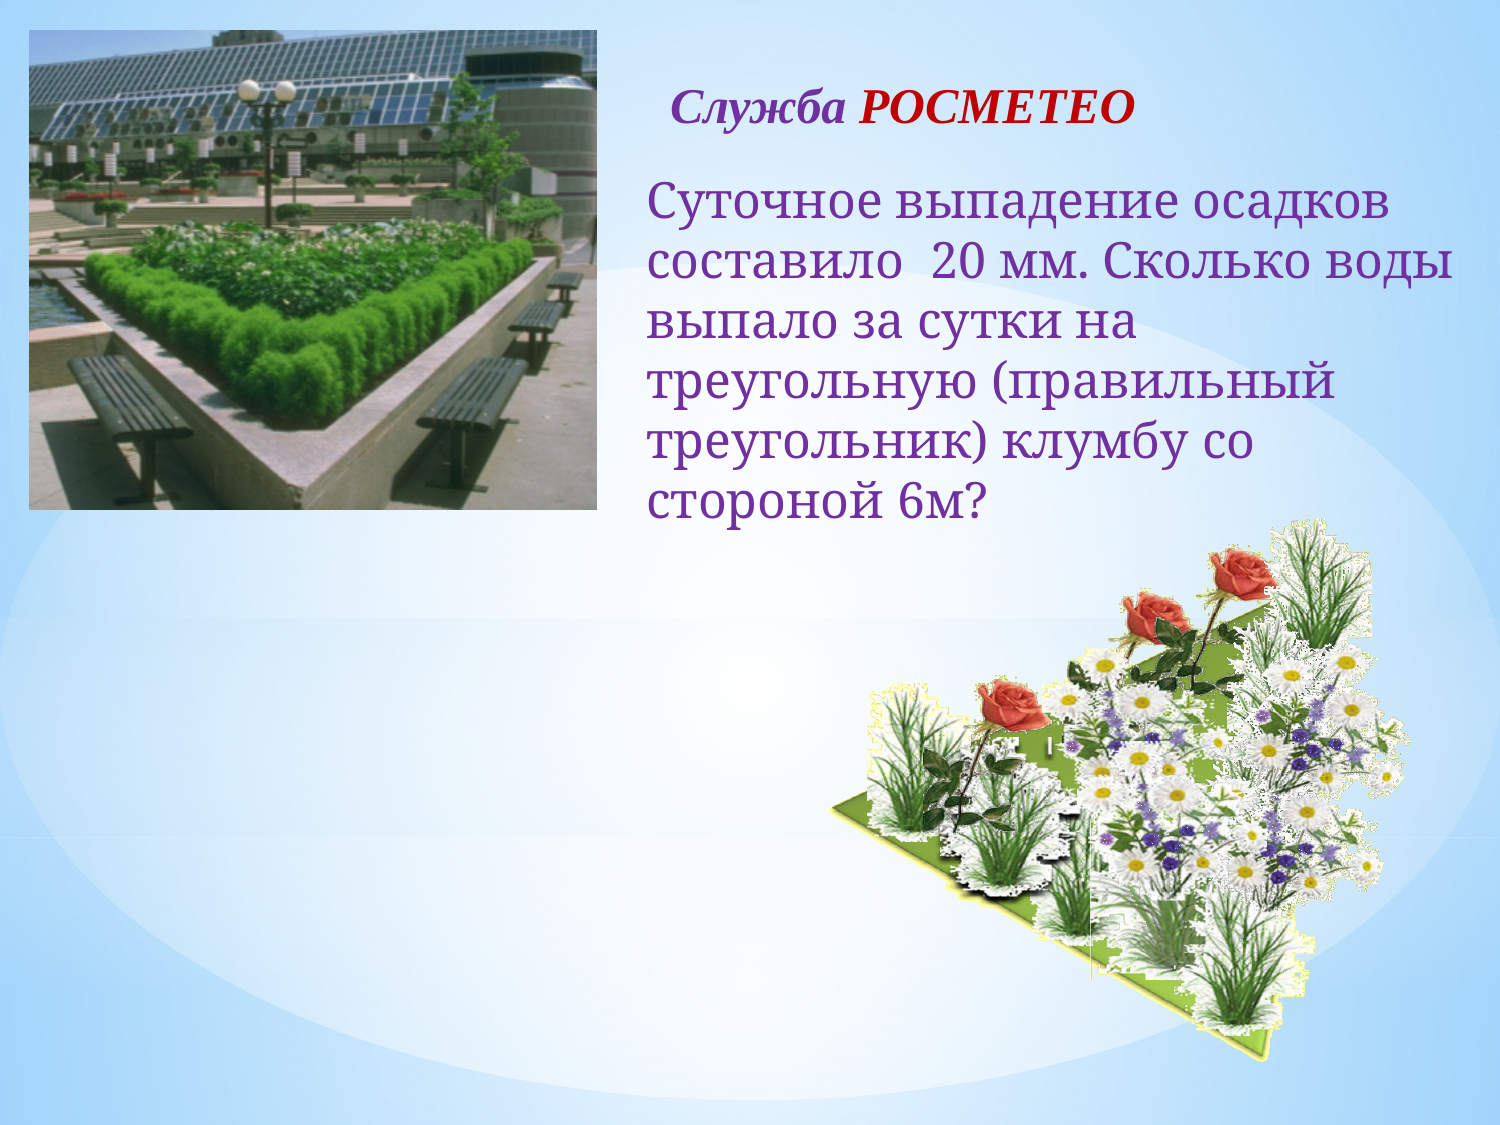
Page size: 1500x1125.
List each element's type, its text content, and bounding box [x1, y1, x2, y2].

picture [806, 509, 1410, 1077]
text_box Служба РОСМЕТЕО [655, 66, 1258, 142]
picture [29, 30, 597, 510]
text_box Суточное выпадение осадков составило 20 мм. Сколько воды выпало за сутки на треугольную (правильный треугольник) клумбу со стороной 6м? [631, 160, 1485, 536]
